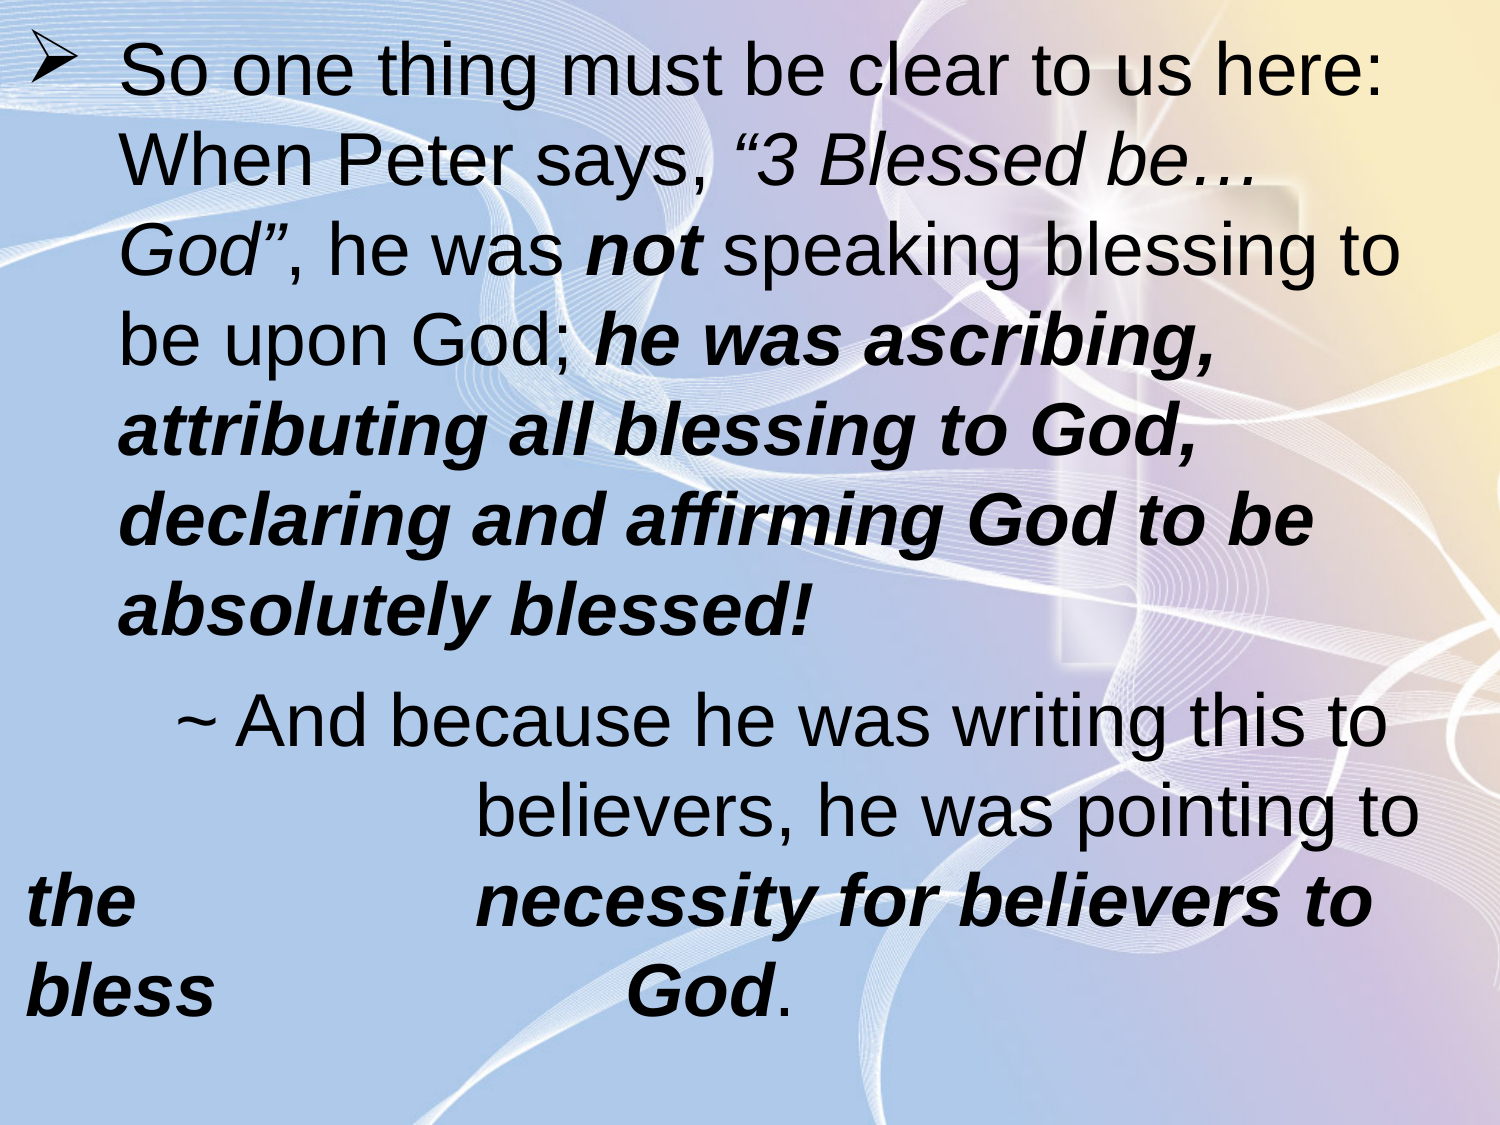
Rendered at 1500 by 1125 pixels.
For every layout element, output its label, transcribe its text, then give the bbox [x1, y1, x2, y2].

picture [0, 0, 1500, 1125]
subtitle So one thing must be clear to us here: When Peter says, “3 Blessed be… God”, he was not speaking blessing to be upon God; he was ascribing, attributing all blessing to God, declaring and affirming God to be absolutely blessed! ~ And because he was writing this to believers, he was pointing to the necessity for believers to bless God. [10, 13, 1484, 1109]
